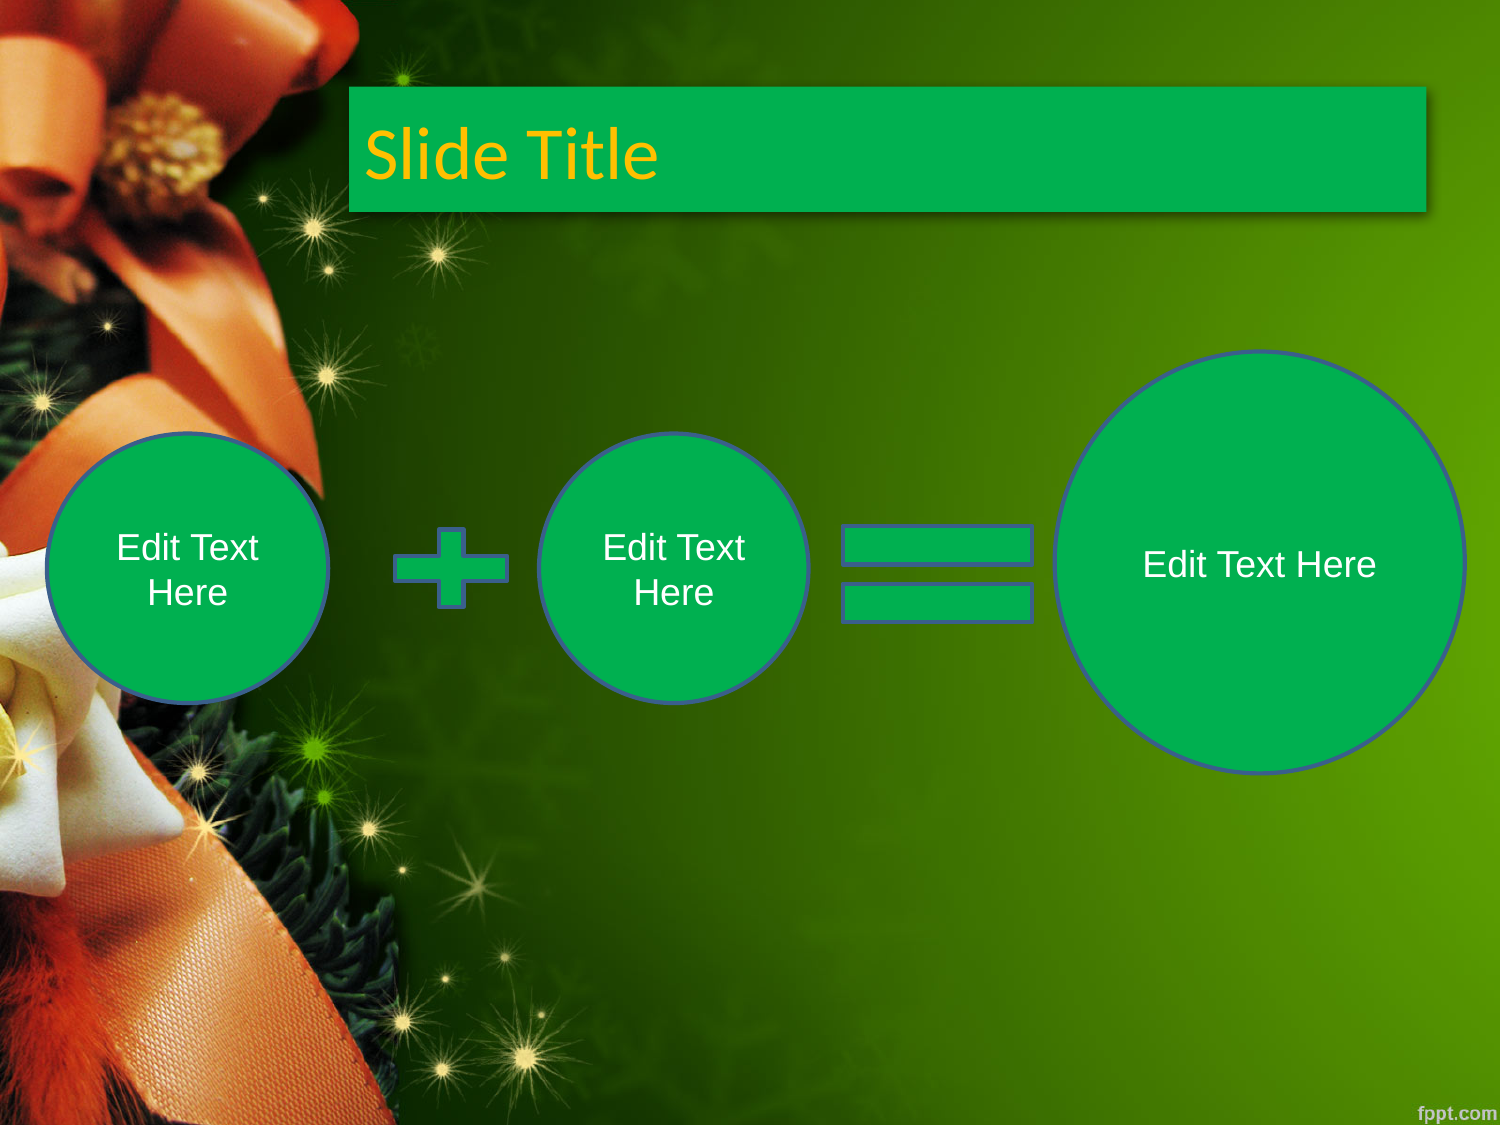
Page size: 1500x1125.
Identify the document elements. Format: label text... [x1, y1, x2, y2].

text_box Edit Text Here [1052, 349, 1467, 776]
picture [0, 0, 1500, 1125]
text_box [841, 524, 1034, 567]
text_box Edit Text Here [44, 431, 331, 706]
text_box Edit Text Here [536, 431, 811, 706]
text_box [393, 527, 509, 609]
title Slide Title [349, 86, 1427, 212]
text_box [841, 582, 1034, 624]
